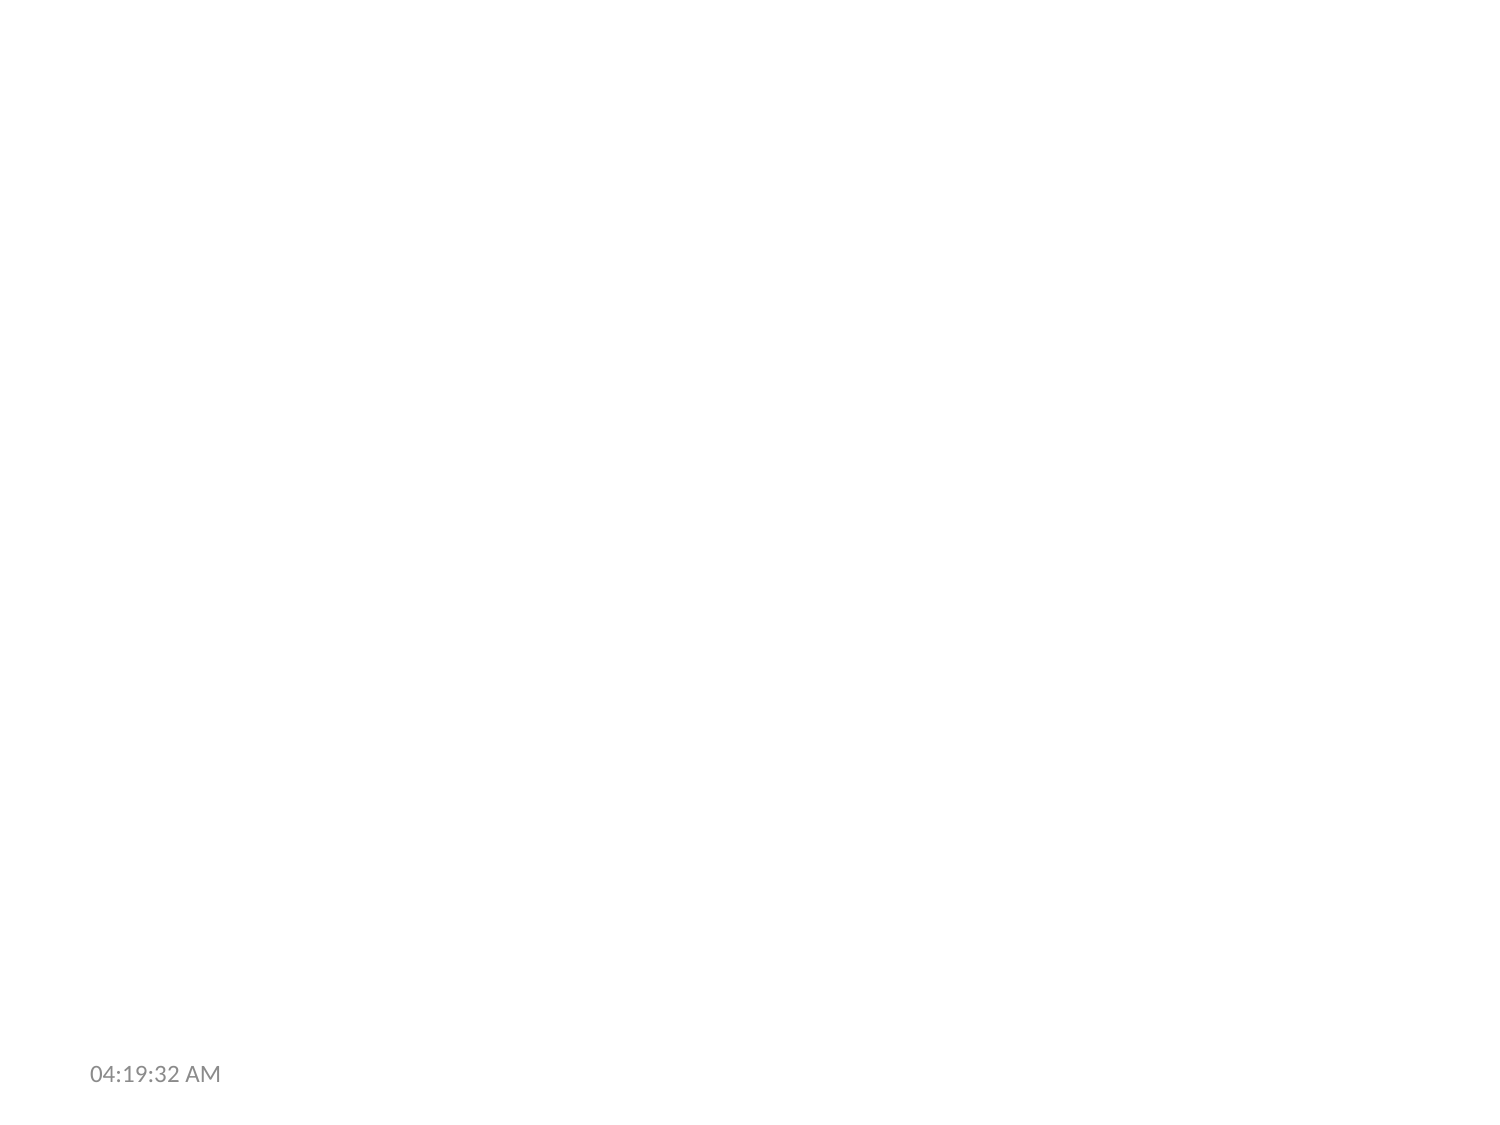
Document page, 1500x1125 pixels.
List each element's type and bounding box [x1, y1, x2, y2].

slide_number [75, 1042, 425, 1103]
